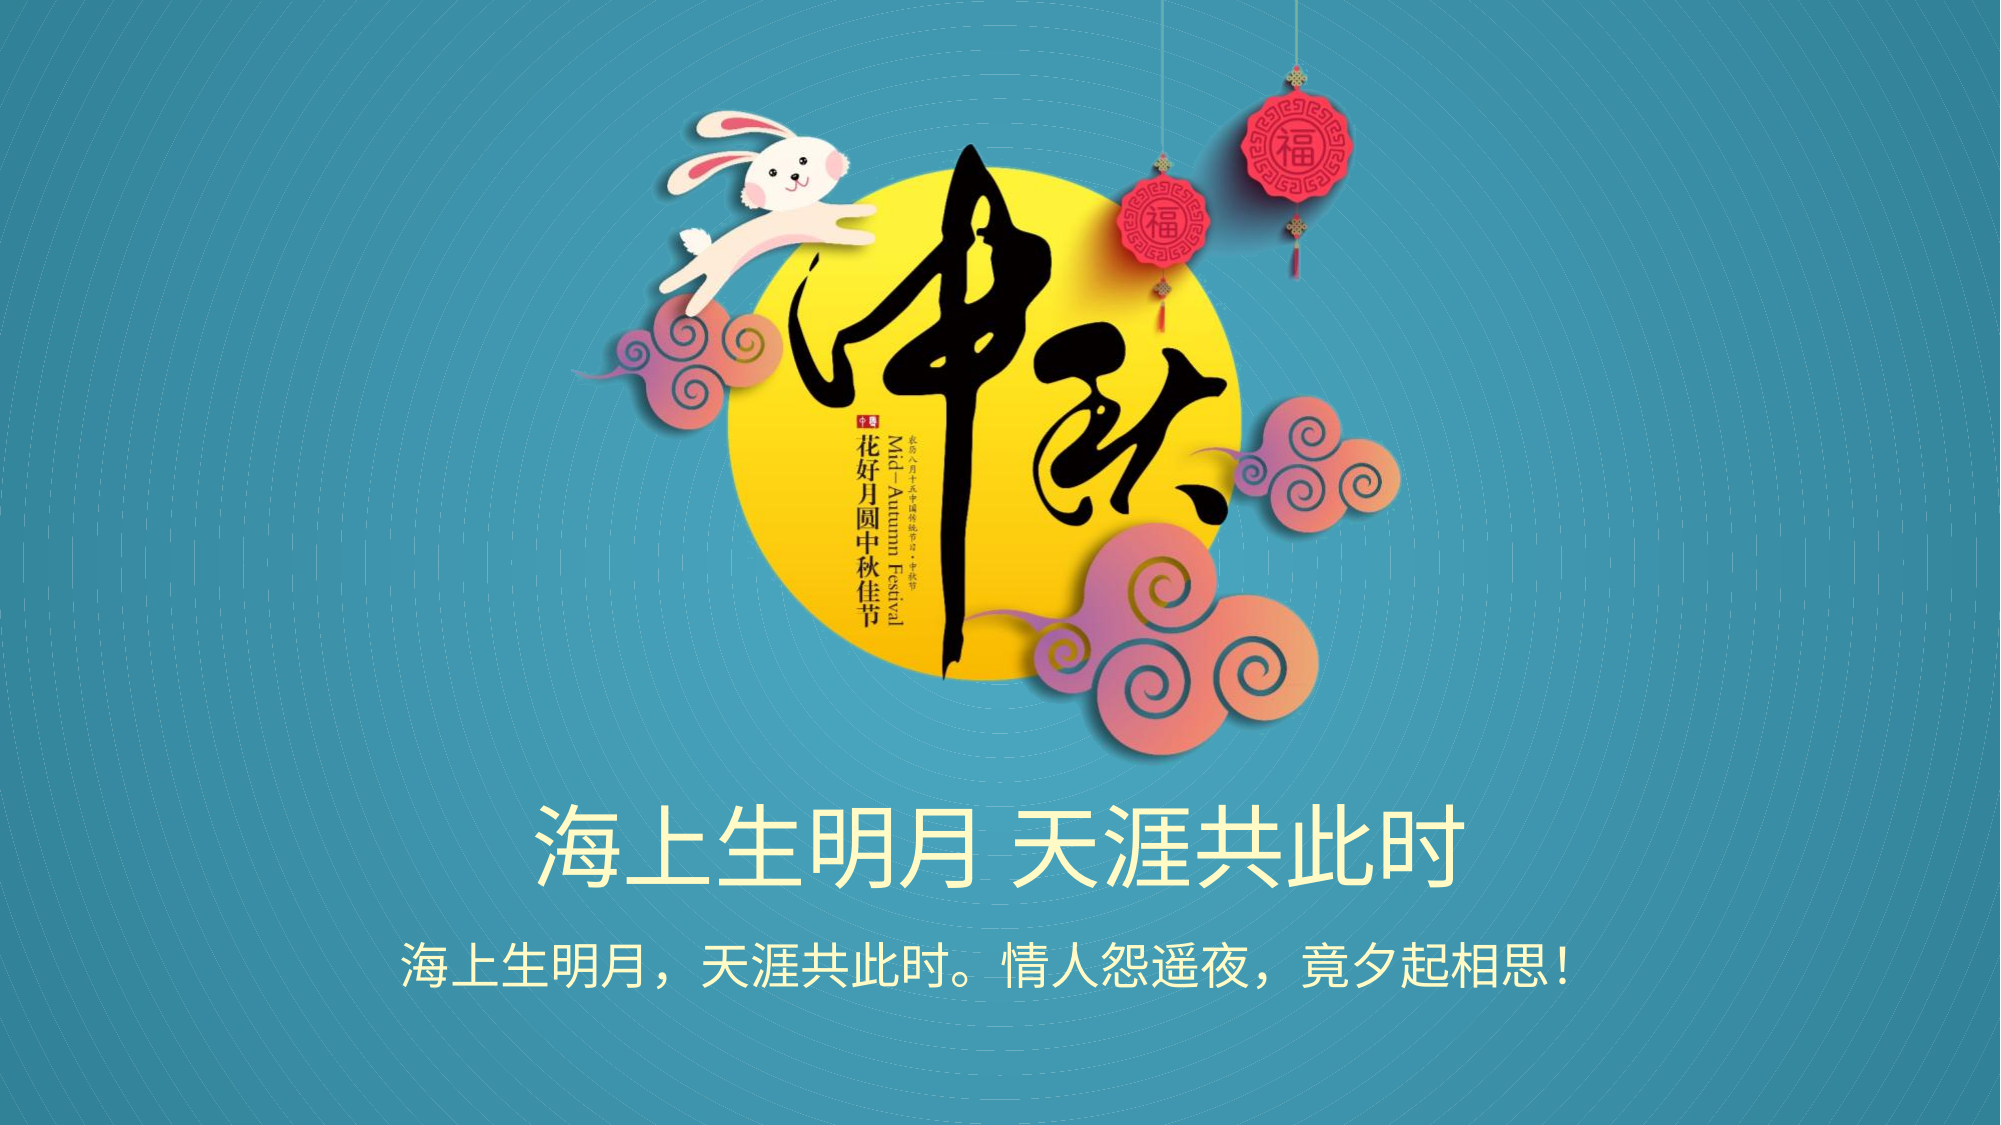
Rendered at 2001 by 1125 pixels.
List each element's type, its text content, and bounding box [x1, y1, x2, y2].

text_box 海上生明月，天涯共此时。情人怨遥夜，竟夕起相思！ [345, 926, 1655, 1002]
text_box 海上生明月 天涯共此时 [420, 782, 1580, 908]
picture [571, 0, 1429, 818]
